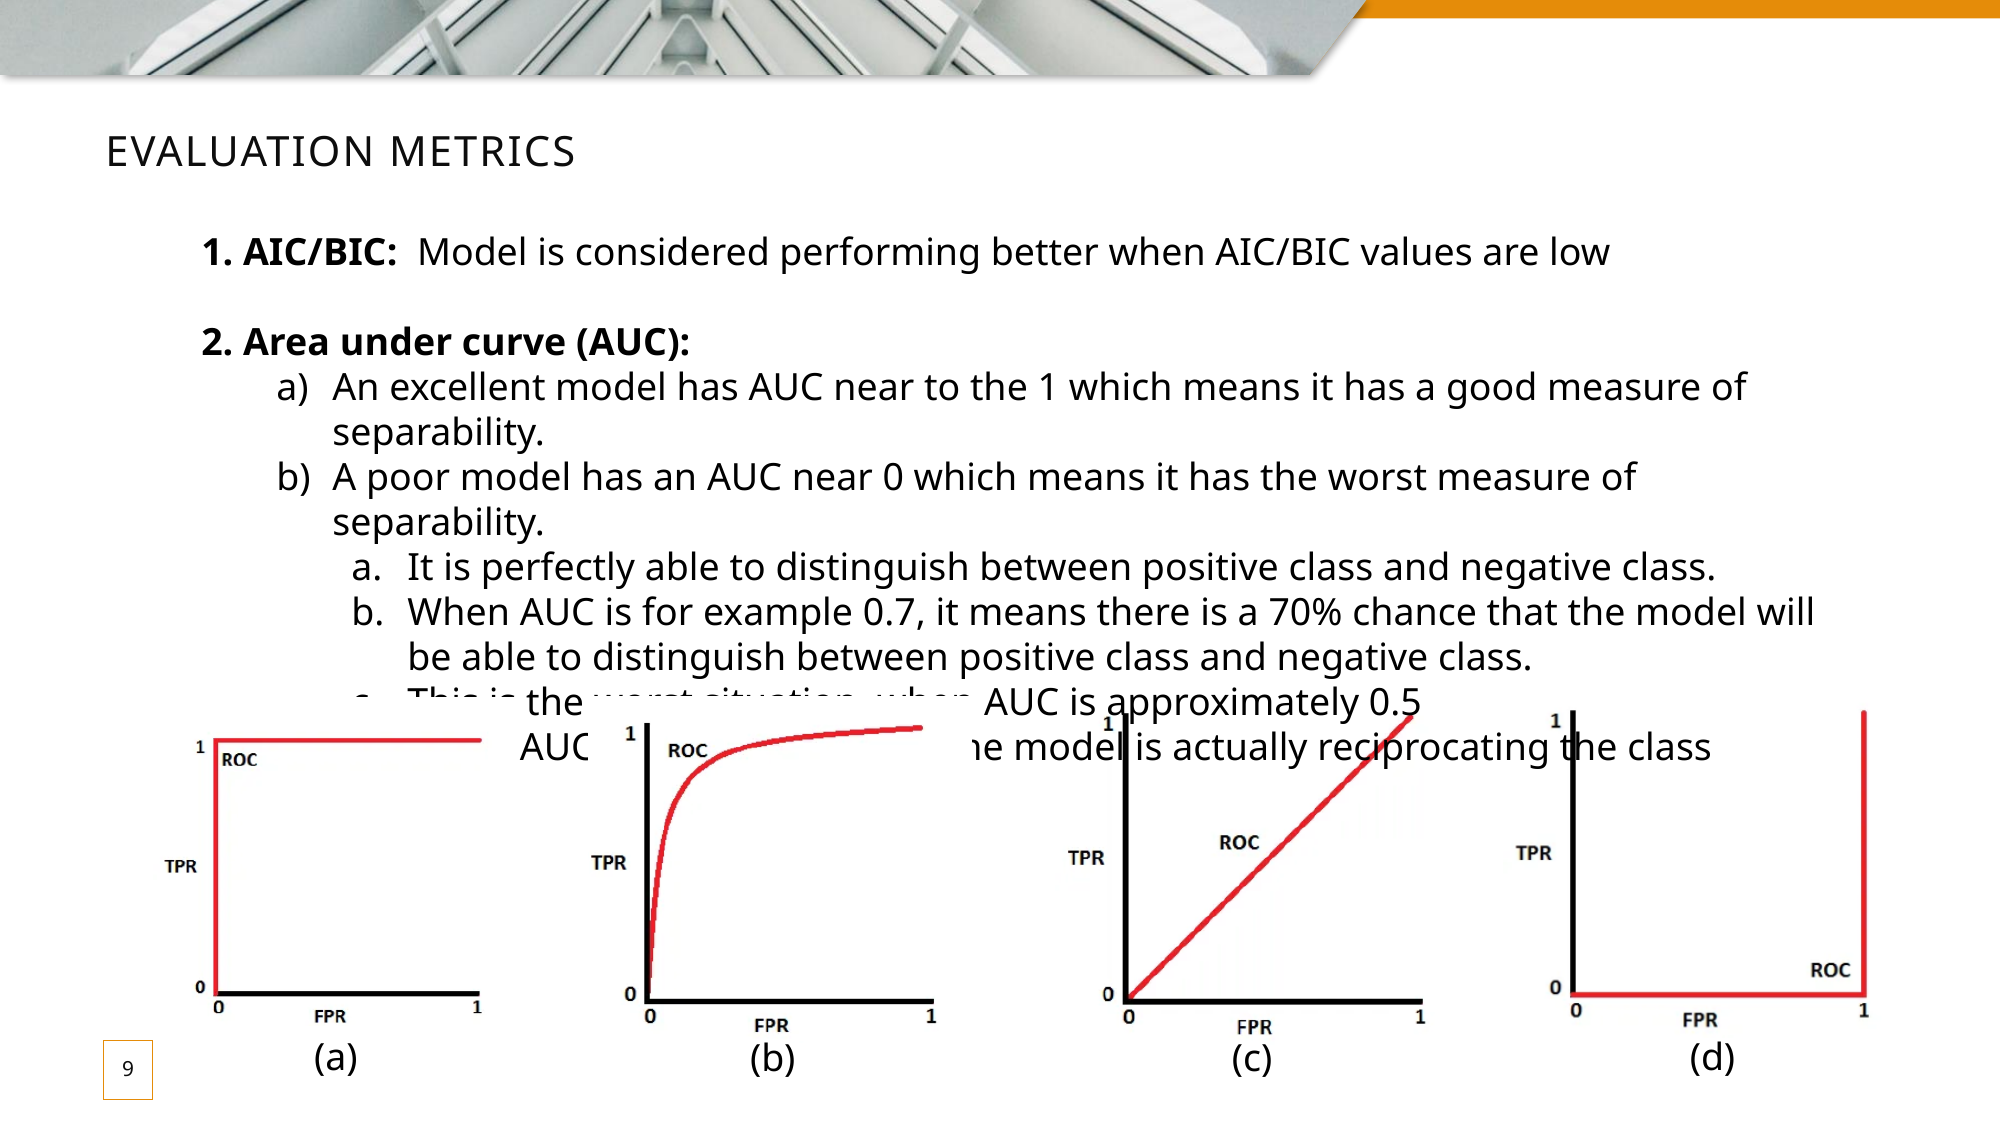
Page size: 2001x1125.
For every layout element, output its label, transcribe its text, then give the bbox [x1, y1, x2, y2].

picture [1503, 669, 1897, 1041]
text_box (c) [1217, 1057, 1287, 1087]
picture [1045, 678, 1465, 1050]
text_box AIC/BIC: Model is considered performing better when AIC/BIC values are low Area under curve (AUC): An excellent model has AUC near to the 1 which means it has a good measure of separability. A poor model has an AUC near 0 which means it has the worst measure of separability. It is perfectly able to distinguish between positive class and negative class. When AUC is for example 0.7, it means there is a 70% chance that the model will be able to distinguish between positive class and negative class. This is the worst situation, when AUC is approximately 0.5 When AUC is approximately 0, the model is actually reciprocating the class [186, 220, 1864, 776]
text_box (d) [1675, 1048, 1751, 1085]
title Evaluation metrics [90, 116, 1863, 234]
text_box (a) [299, 1035, 373, 1086]
text_box (b) [735, 1063, 811, 1087]
picture [0, 0, 1367, 76]
slide_number 9 [103, 1040, 153, 1100]
picture [588, 696, 972, 1056]
picture [144, 697, 515, 1027]
